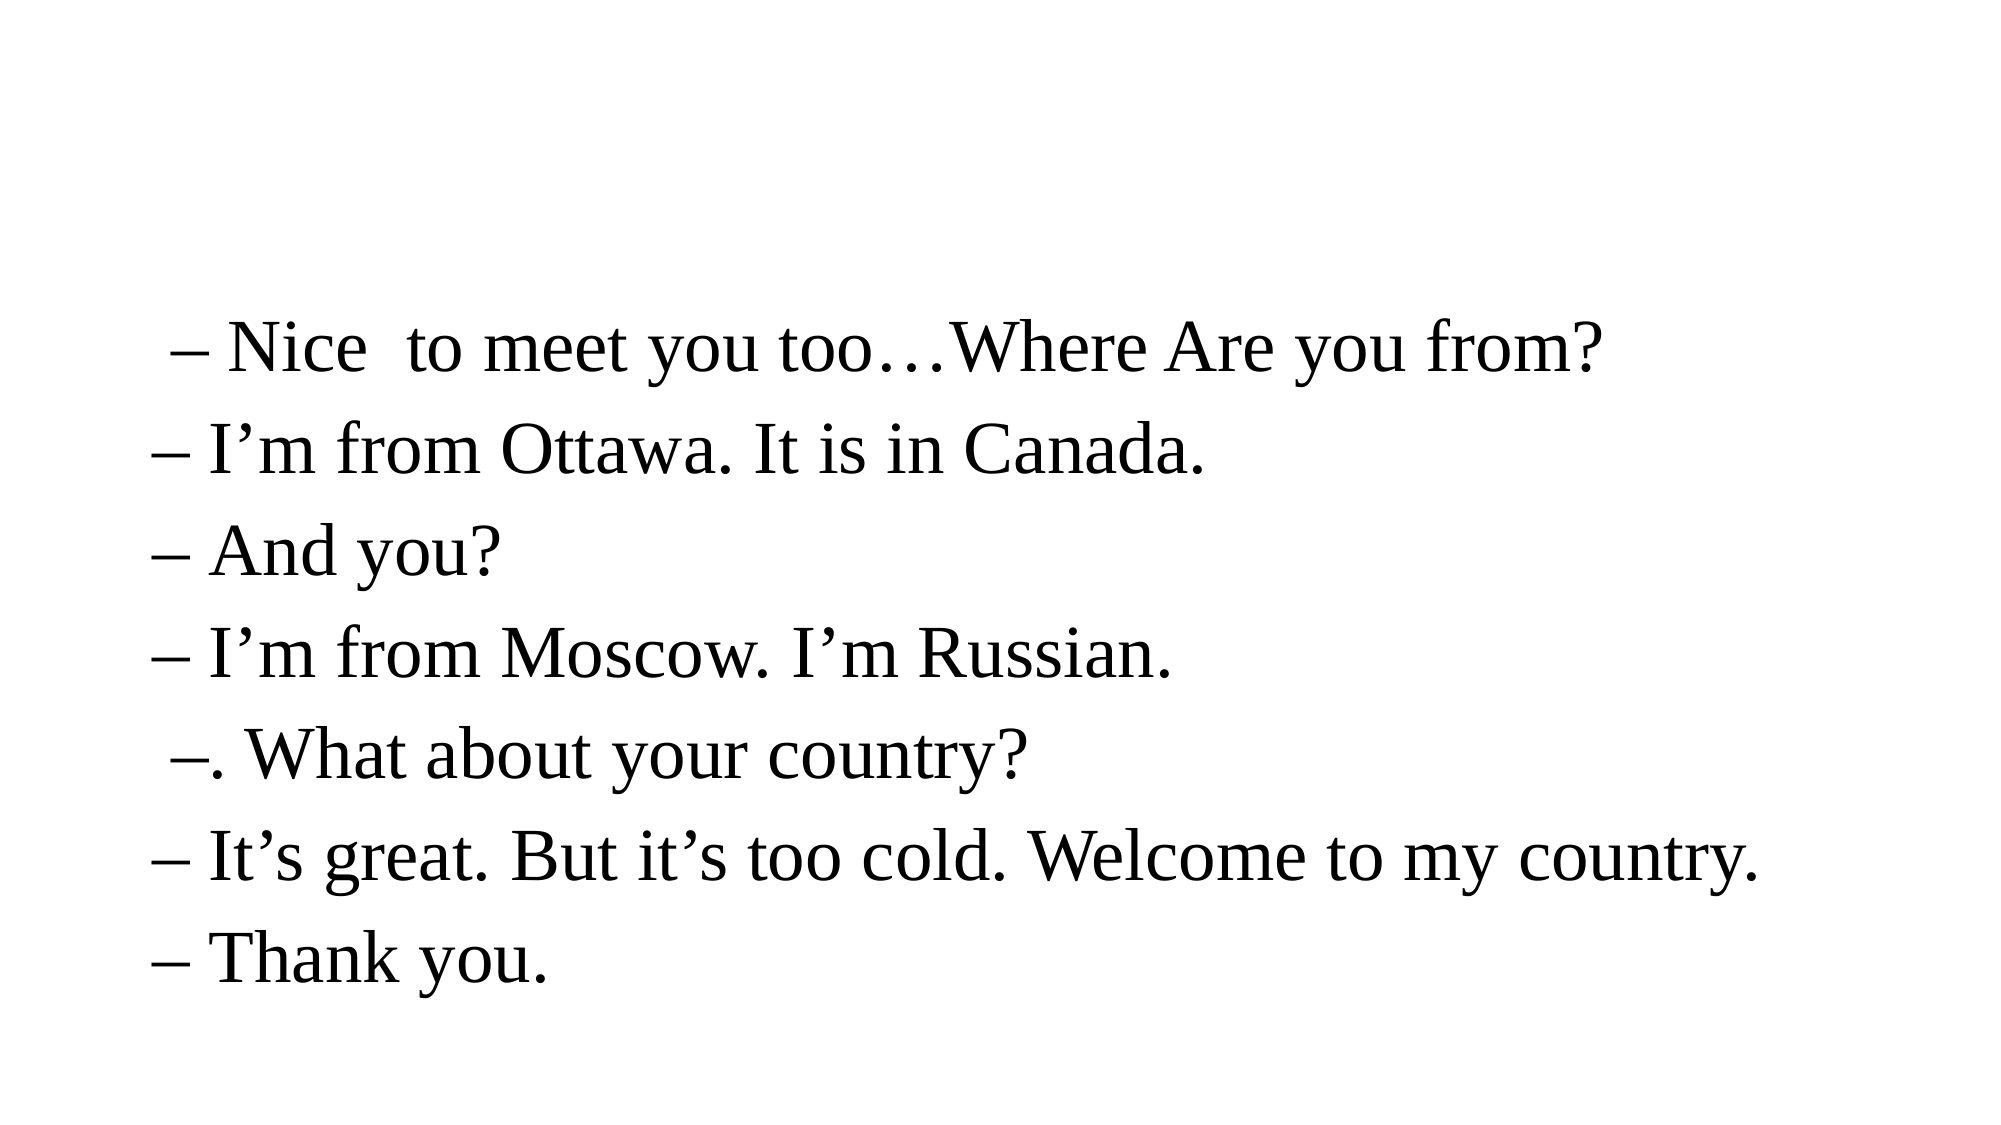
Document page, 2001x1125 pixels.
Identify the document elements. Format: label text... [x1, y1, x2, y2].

list – Nice to meet you too…Where Are you from? – I’m from Ottawa. It is in Canada. – And you? – I’m from Moscow. I’m Russian. –. What about your country? – It’s great. But it’s too cold. Welcome to my country. – Thank you. [137, 299, 1863, 1014]
